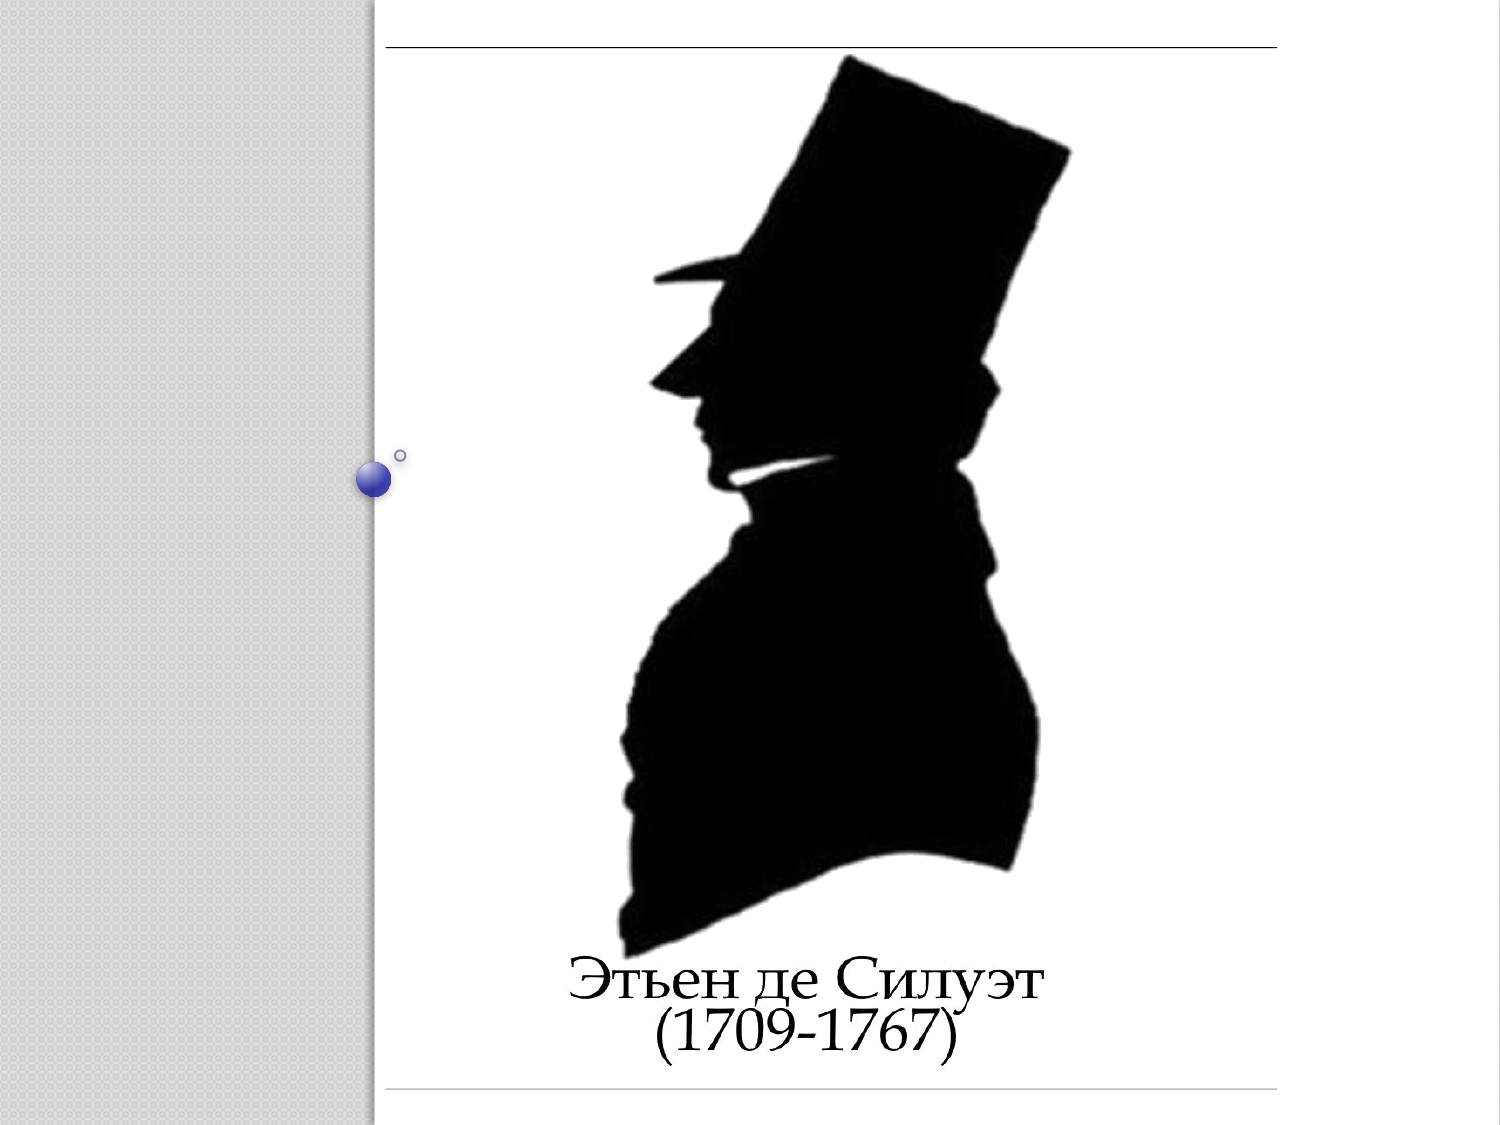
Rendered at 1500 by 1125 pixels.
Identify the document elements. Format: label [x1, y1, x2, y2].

picture [385, 46, 1278, 1090]
